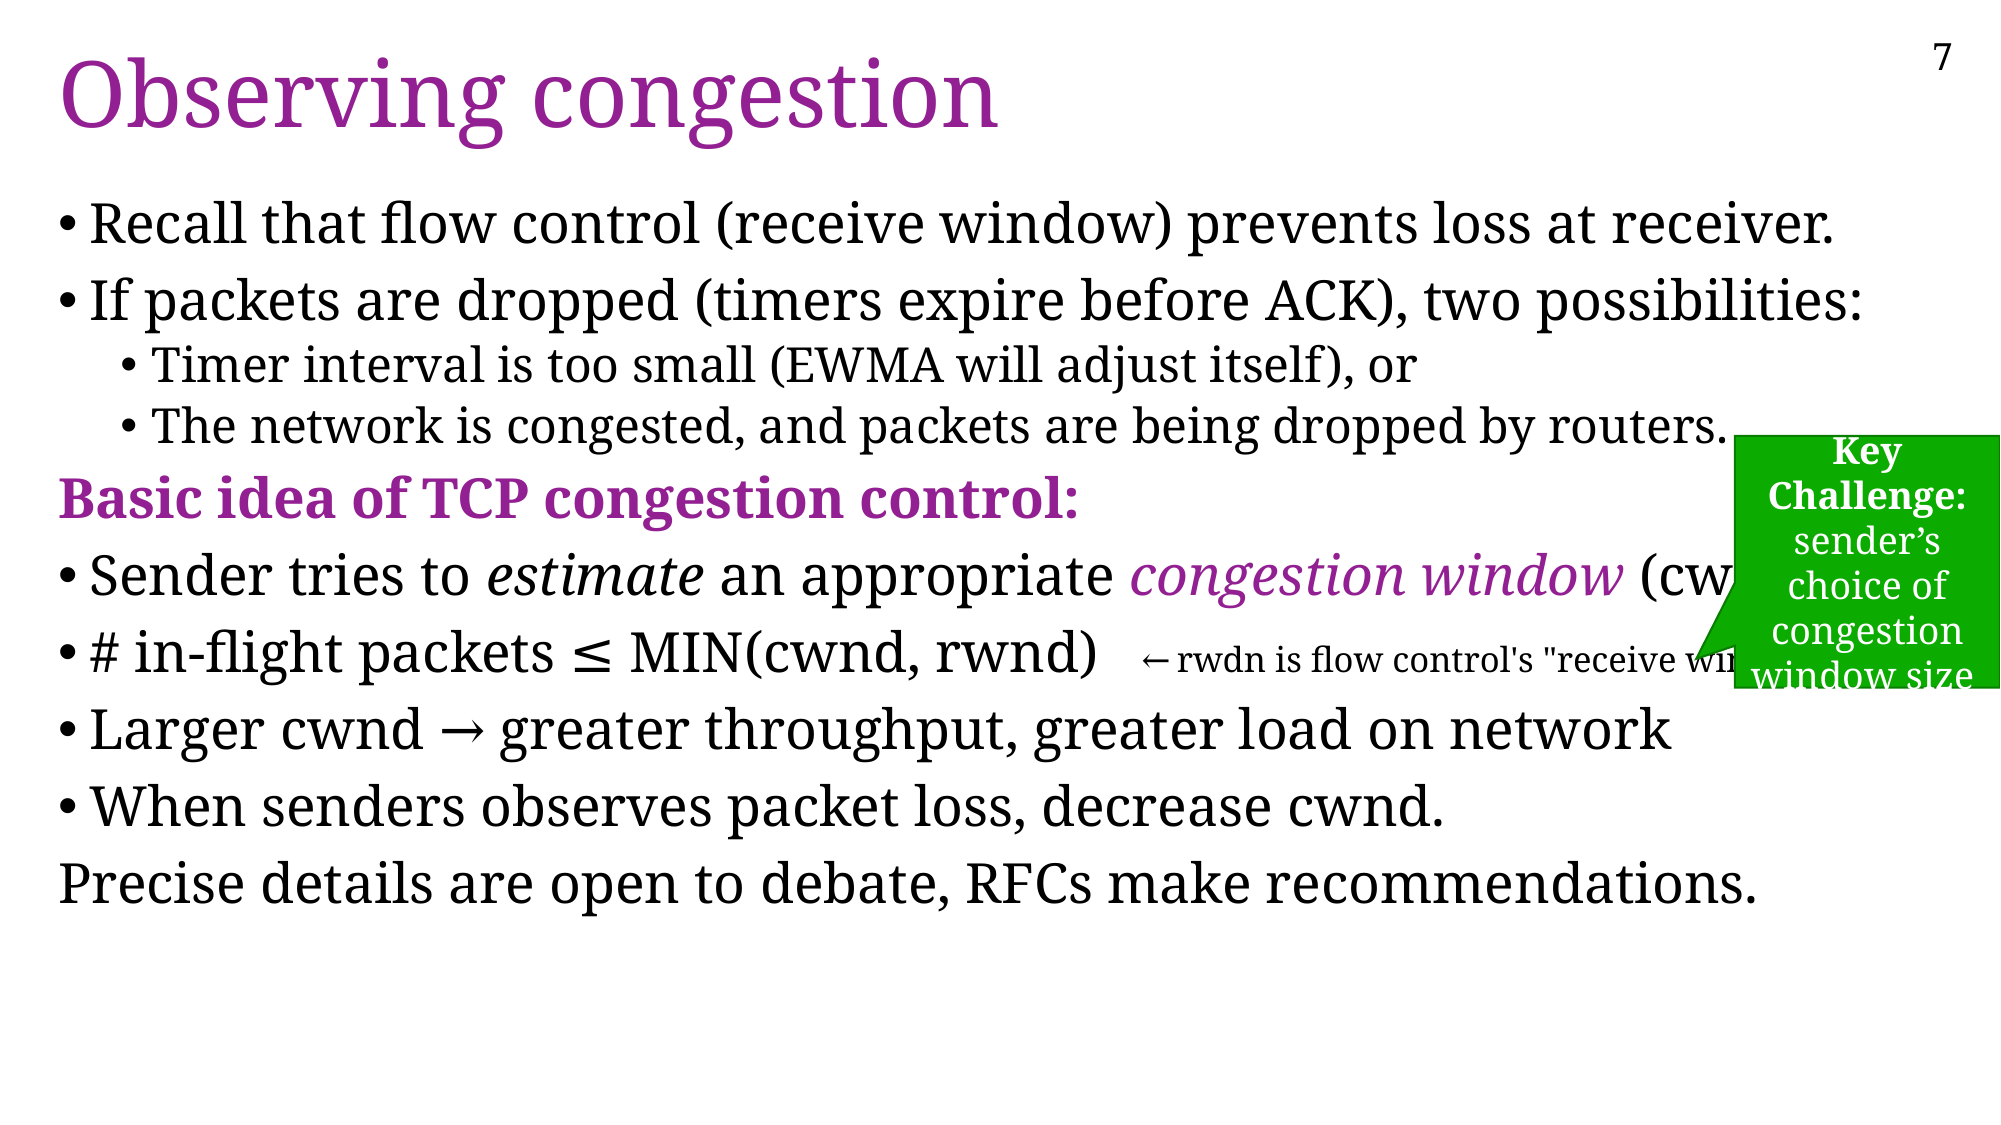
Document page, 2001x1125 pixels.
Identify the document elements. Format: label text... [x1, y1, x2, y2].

text_box Key Challenge: sender’s choice of congestion window size [1694, 434, 2000, 689]
list Recall that flow control (receive window) prevents loss at receiver. If packets are dropped (timers expire before ACK), two possibilities: Timer interval is too small (EWMA will adjust itself), or The network is congested, and packets are being dropped by routers. Basic idea of TCP congestion control: Sender tries to estimate an appropriate congestion window (cwnd) # in-flight packets ≤ MIN(cwnd, rwnd) ← rwdn is flow control's "receive window" Larger cwnd → greater throughput, greater load on network When senders observes packet loss, decrease cwnd. Precise details are open to debate, RFCs make recommendations. [43, 188, 1953, 1106]
title Observing congestion [43, 25, 1953, 171]
